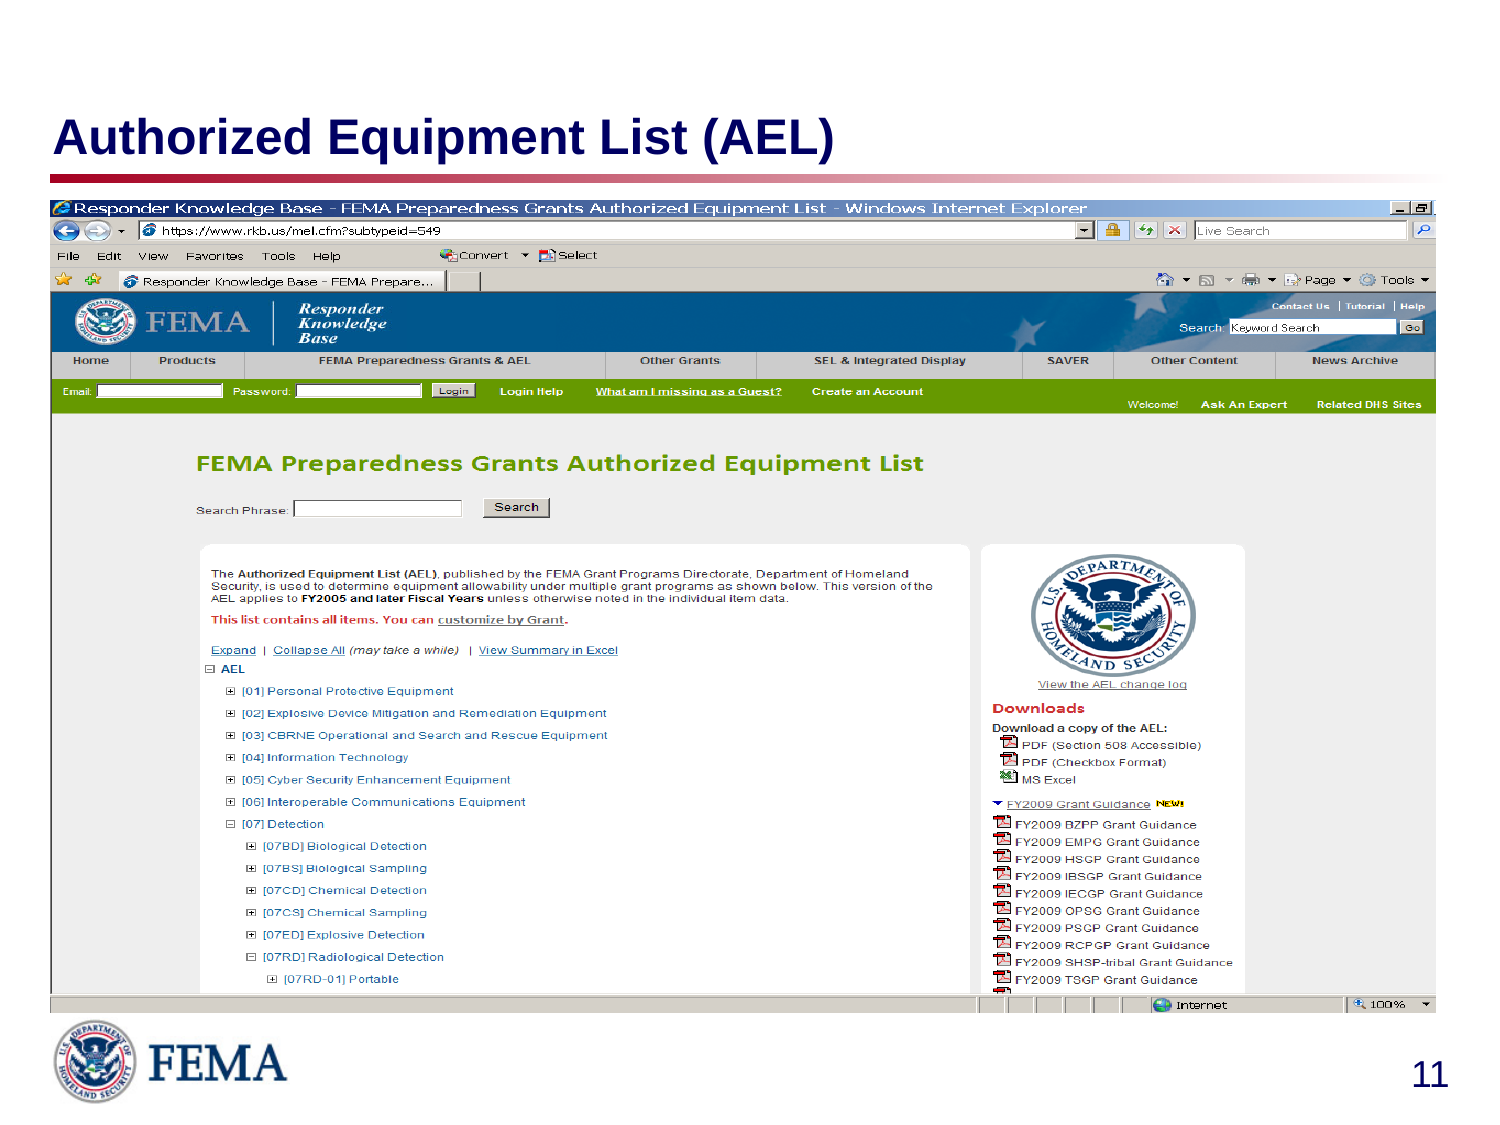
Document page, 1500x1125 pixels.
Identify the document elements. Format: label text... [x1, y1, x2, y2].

slide_number 11 [1099, 1024, 1451, 1103]
picture [51, 1017, 290, 1106]
title Authorized Equipment List (AEL) [36, 0, 1435, 173]
picture [49, 199, 1437, 1013]
